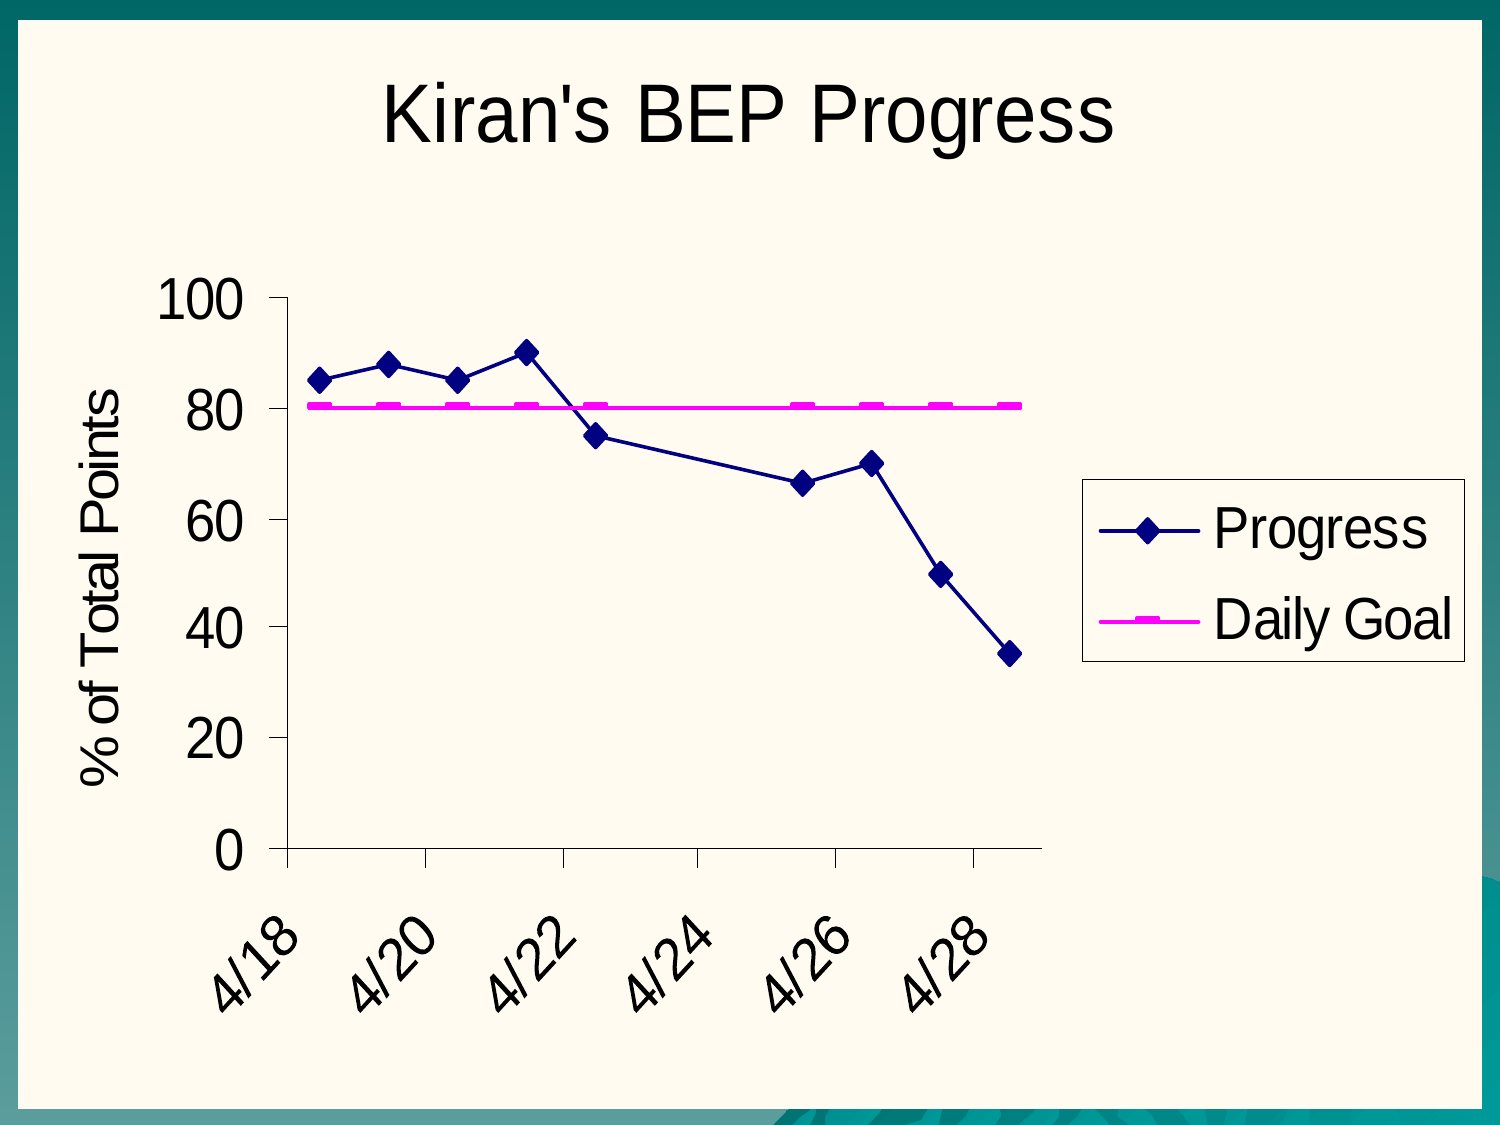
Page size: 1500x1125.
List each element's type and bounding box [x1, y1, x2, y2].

text_box [0, 0, 1500, 1125]
